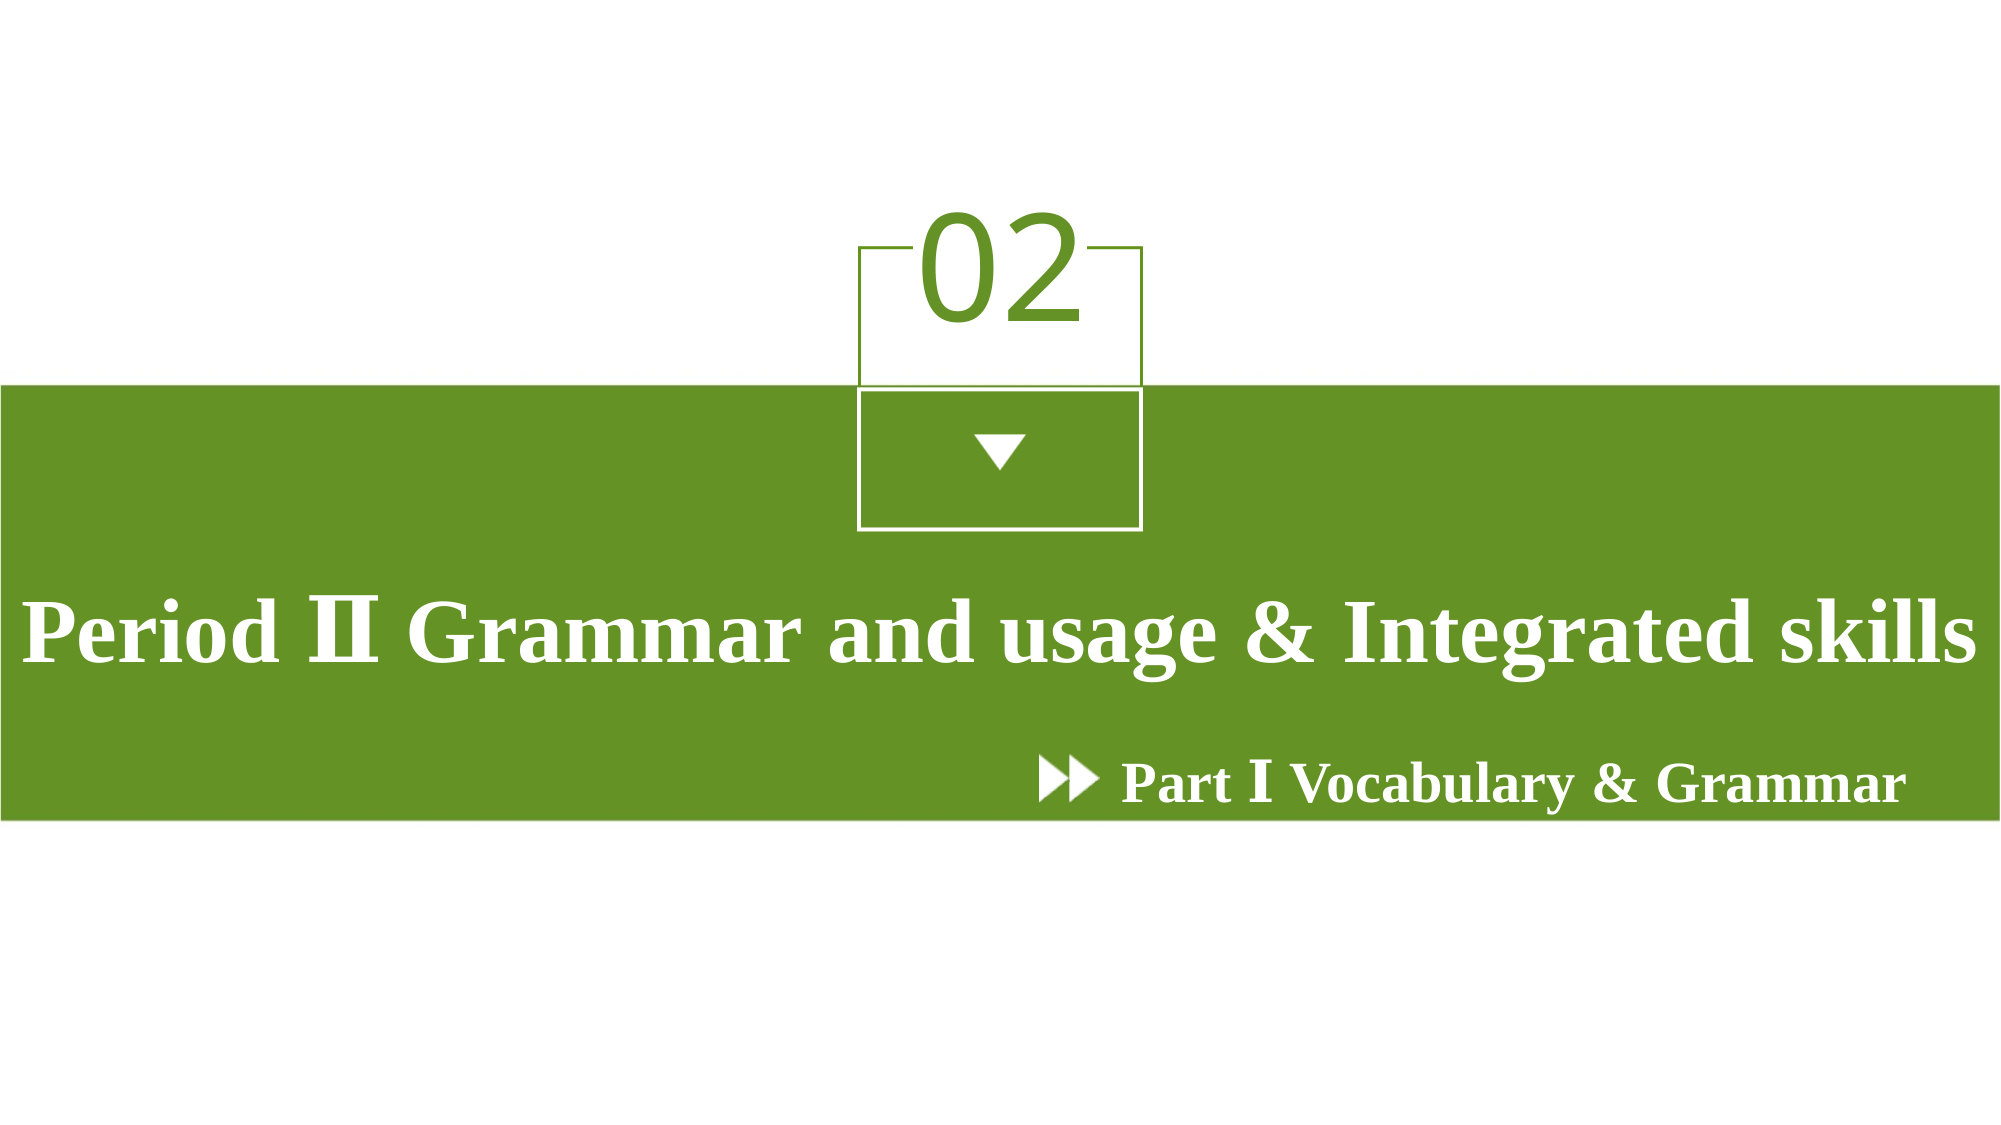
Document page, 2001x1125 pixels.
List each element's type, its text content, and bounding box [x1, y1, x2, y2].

picture [0, 0, 2000, 515]
text_box 02 [896, 171, 1106, 353]
picture [0, 736, 2000, 1125]
text_box Part Ⅰ Vocabulary & Grammar [1121, 738, 1997, 821]
text_box Period Ⅱ Grammar and usage & Integrated skills [0, 515, 2000, 736]
